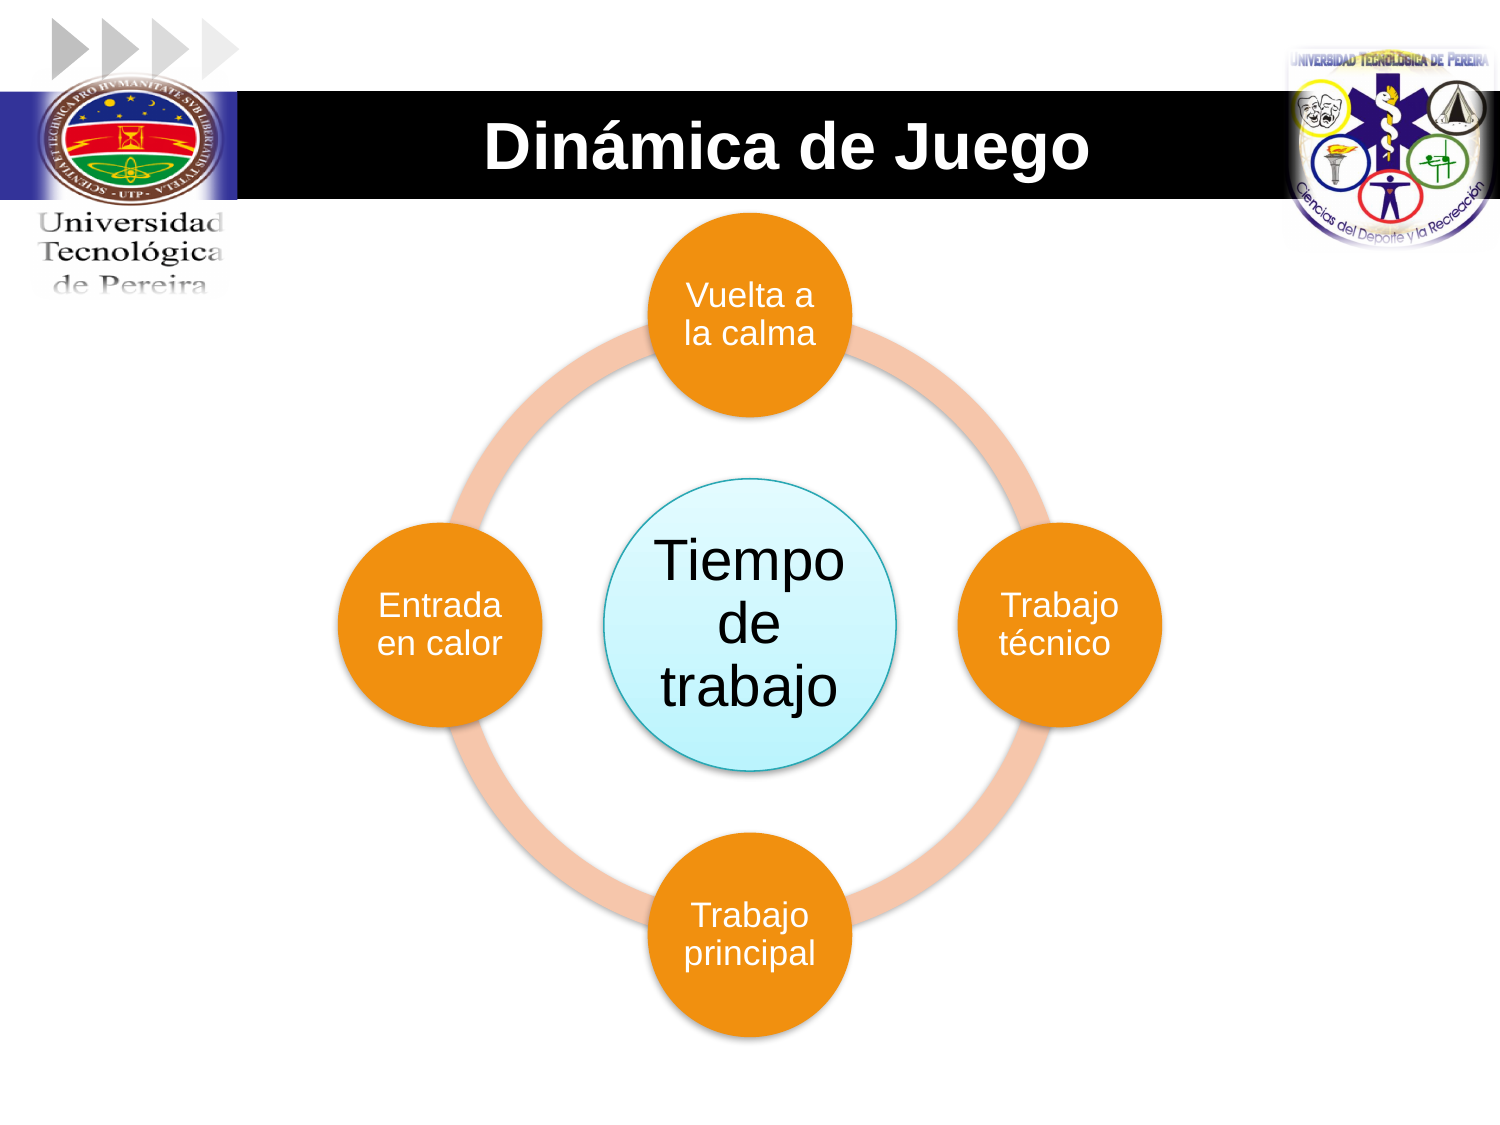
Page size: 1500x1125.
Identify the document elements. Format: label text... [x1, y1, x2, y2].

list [74, 212, 1426, 1038]
picture [1281, 42, 1500, 254]
title Dinámica de Juego [309, 96, 1276, 190]
picture [29, 66, 231, 301]
